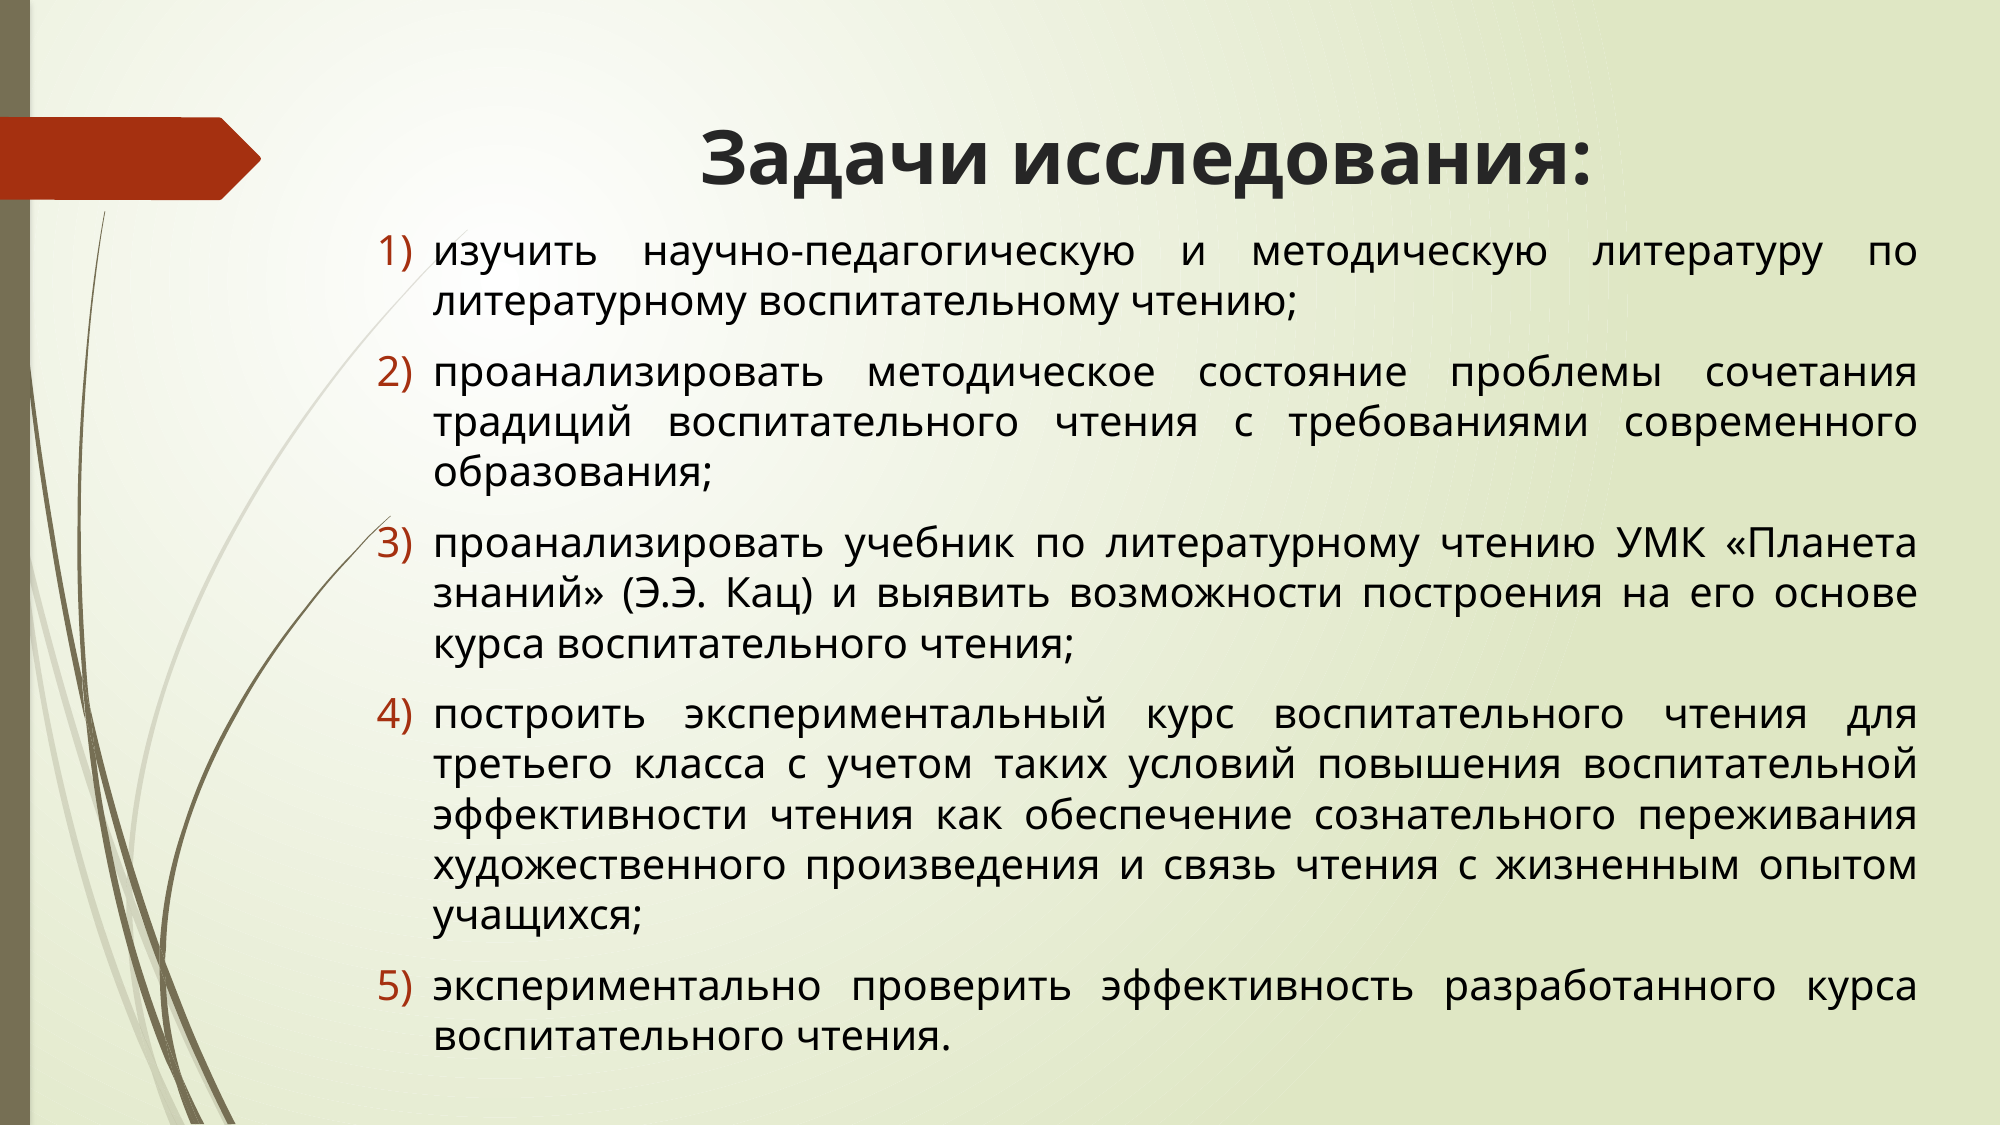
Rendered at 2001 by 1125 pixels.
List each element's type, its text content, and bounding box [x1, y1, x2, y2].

title Задачи исследования: [425, 102, 1888, 216]
list изучить научно-педагогическую и методическую литературу по литературному воспитательному чтению; проанализировать методическое состояние проблемы сочетания традиций воспитательного чтения с требованиями современного образования; проанализировать учебник по литературному чтению УМК «Планета знаний» (Э.Э. Кац) и выявить возможности построения на его основе курса воспитательного чтения; построить экспериментальный курс воспитательного чтения для третьего класса с учетом таких условий повышения воспитательной эффективности чтения как обеспечение сознательного переживания художественного произведения и связь чтения с жизненным опытом учащихся; экспериментально проверить эффективность разработанного курса воспитательного чтения. [361, 216, 1934, 1074]
